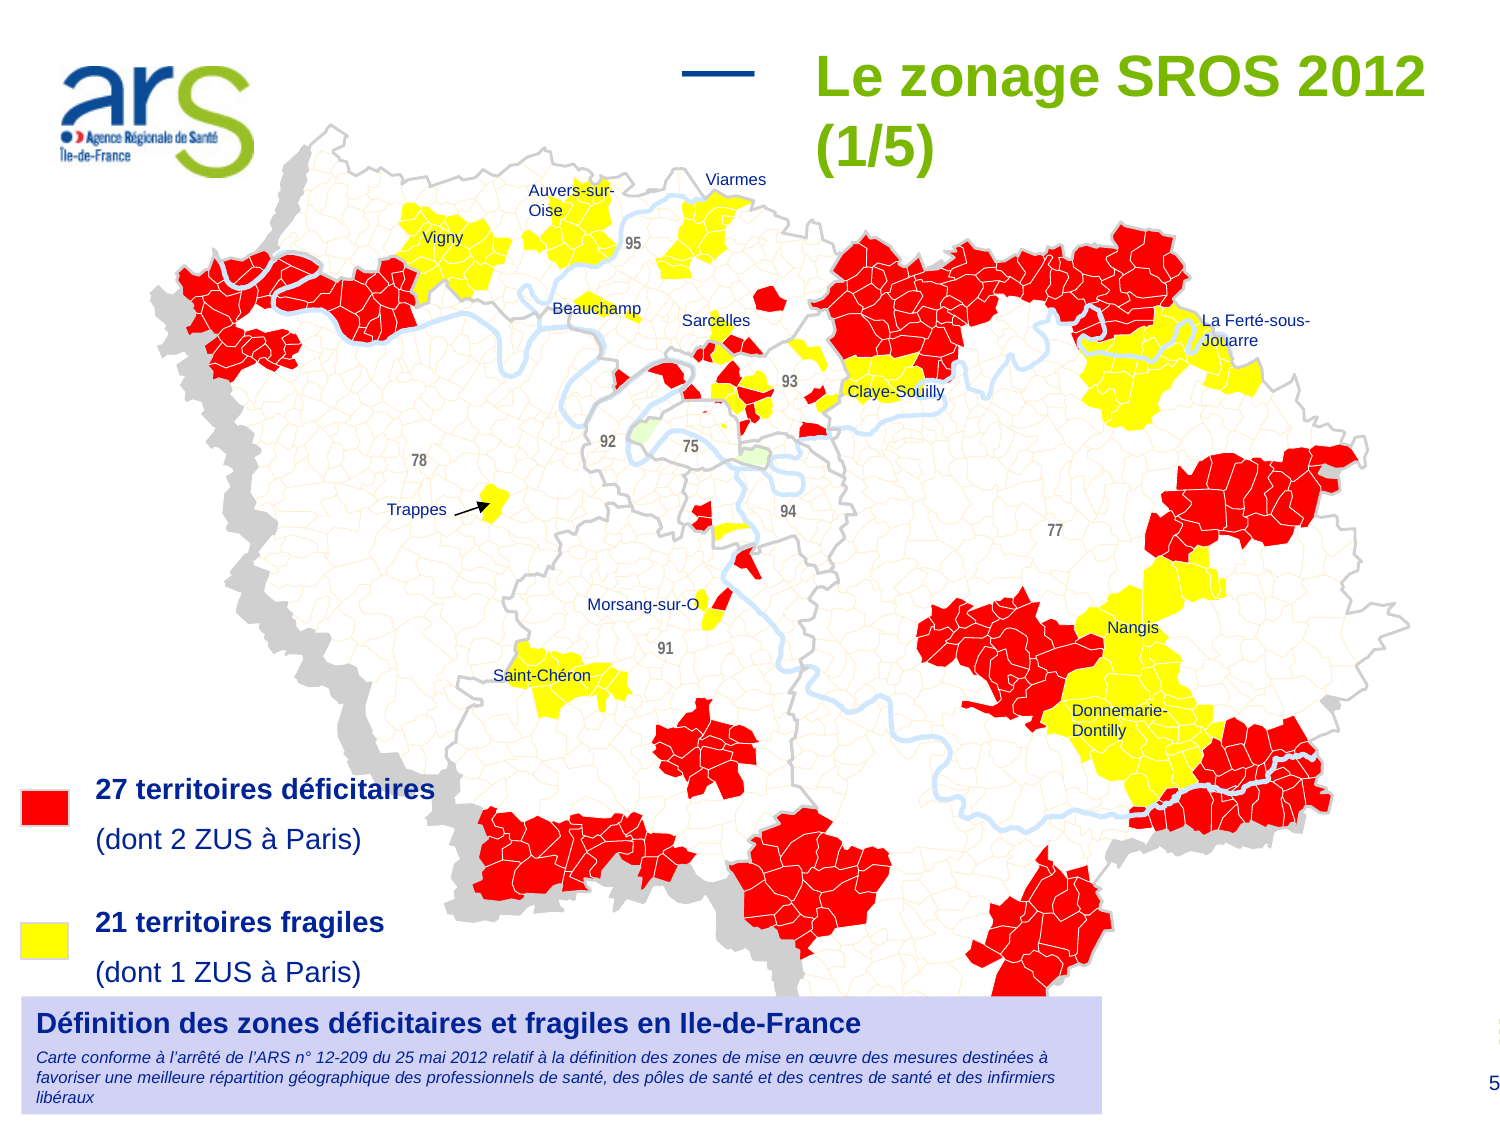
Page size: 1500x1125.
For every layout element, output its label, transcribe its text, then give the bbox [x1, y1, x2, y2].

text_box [20, 895, 410, 1000]
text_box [21, 763, 461, 868]
picture [0, 66, 1500, 1071]
text_box Définition des zones déficitaires et fragiles en Ile-de-France Carte conforme à l’arrêté de l’ARS n° 12-209 du 25 mai 2012 relatif à la définition des zones de mise en œuvre des mesures destinées à favoriser une meilleure répartition géographique des professionnels de santé, des pôles de santé et des centres de santé et des infirmiers libéraux [21, 1078, 1102, 1115]
picture [681, 67, 755, 80]
text_box Le zonage SROS 2012 (1/5) [667, 30, 1462, 100]
